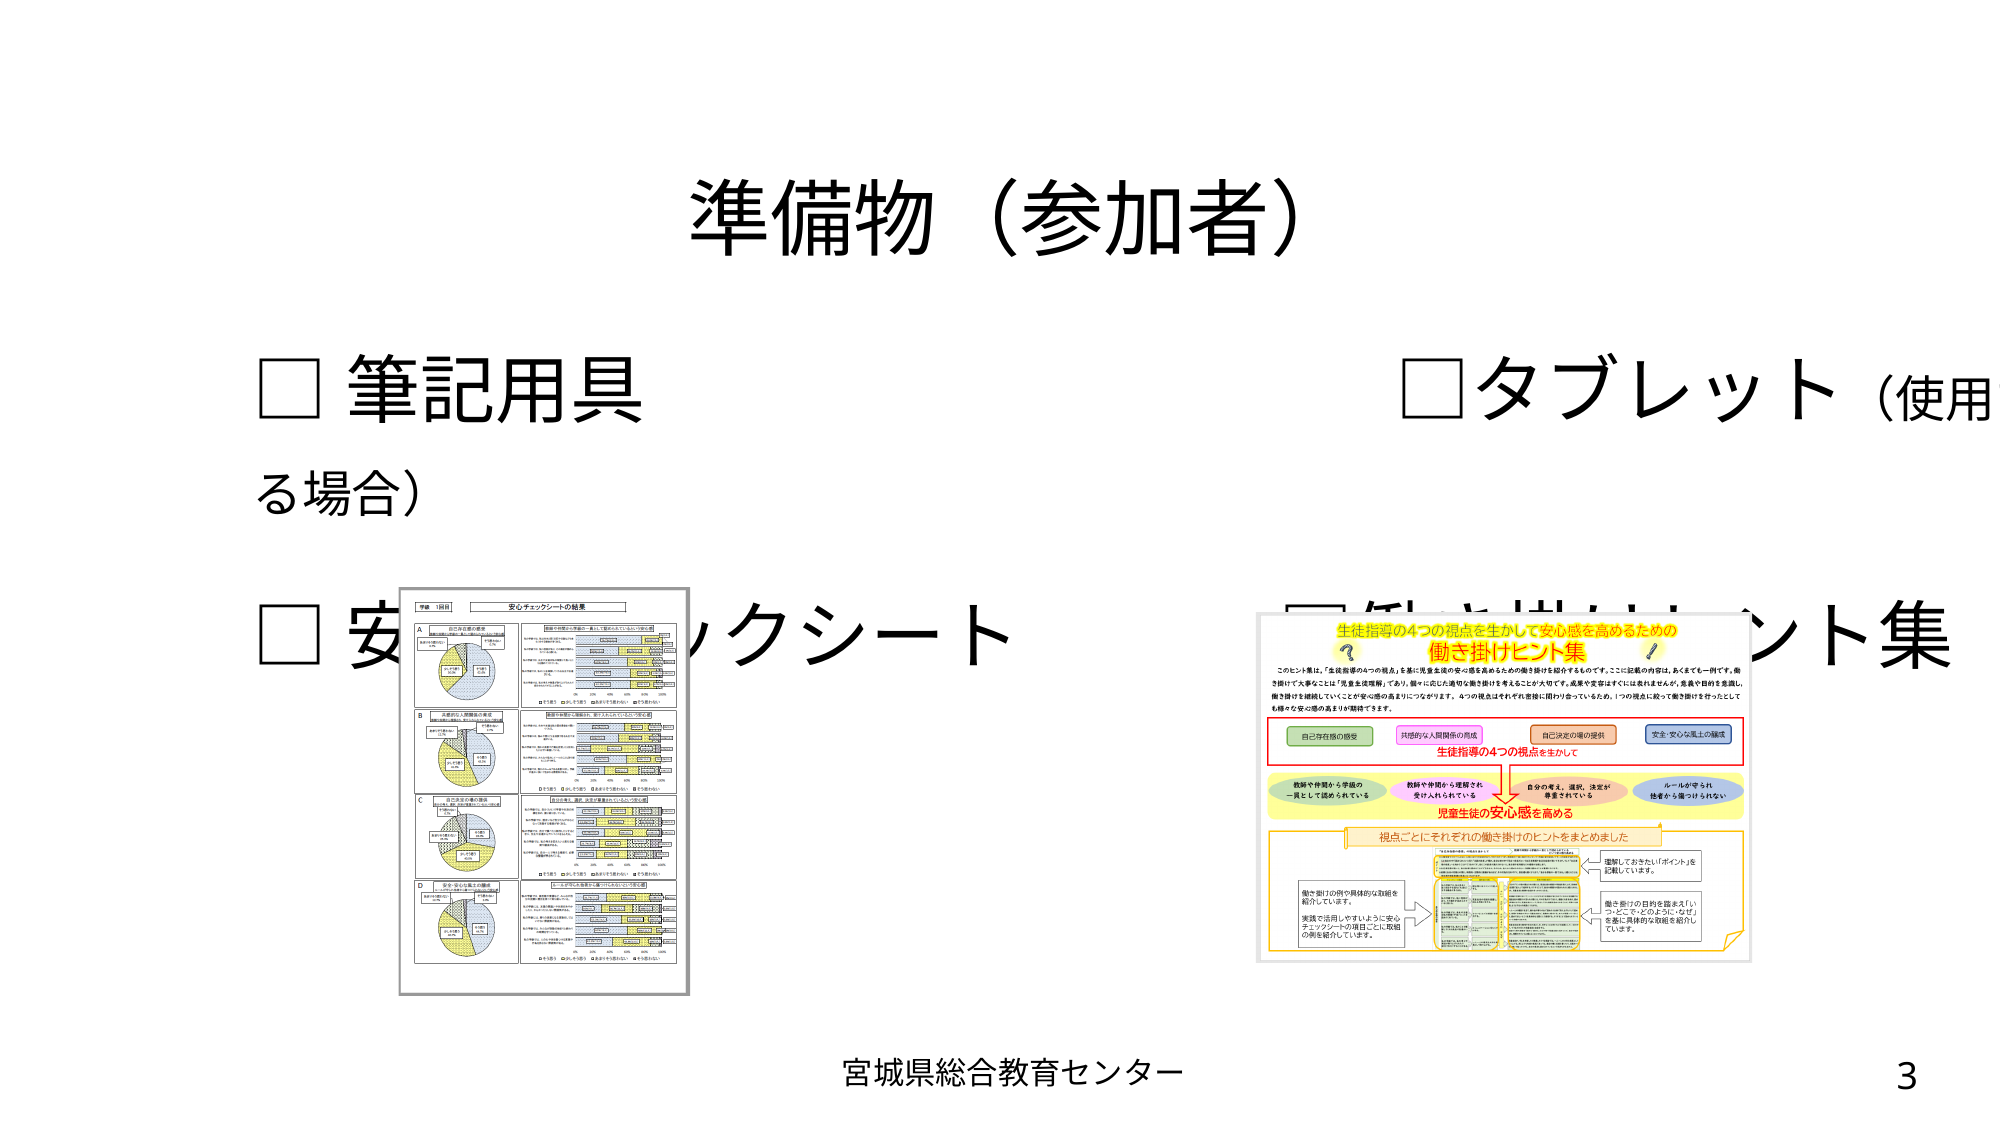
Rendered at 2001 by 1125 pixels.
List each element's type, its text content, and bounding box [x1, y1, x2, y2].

text_box 準備物（参加者） [289, 108, 1753, 278]
picture [1255, 612, 1753, 963]
picture [398, 587, 691, 996]
text_box □筆記用具 □タブレット（使用する場合） □安心チェックシート □働き掛けヒント集 [237, 289, 2000, 906]
